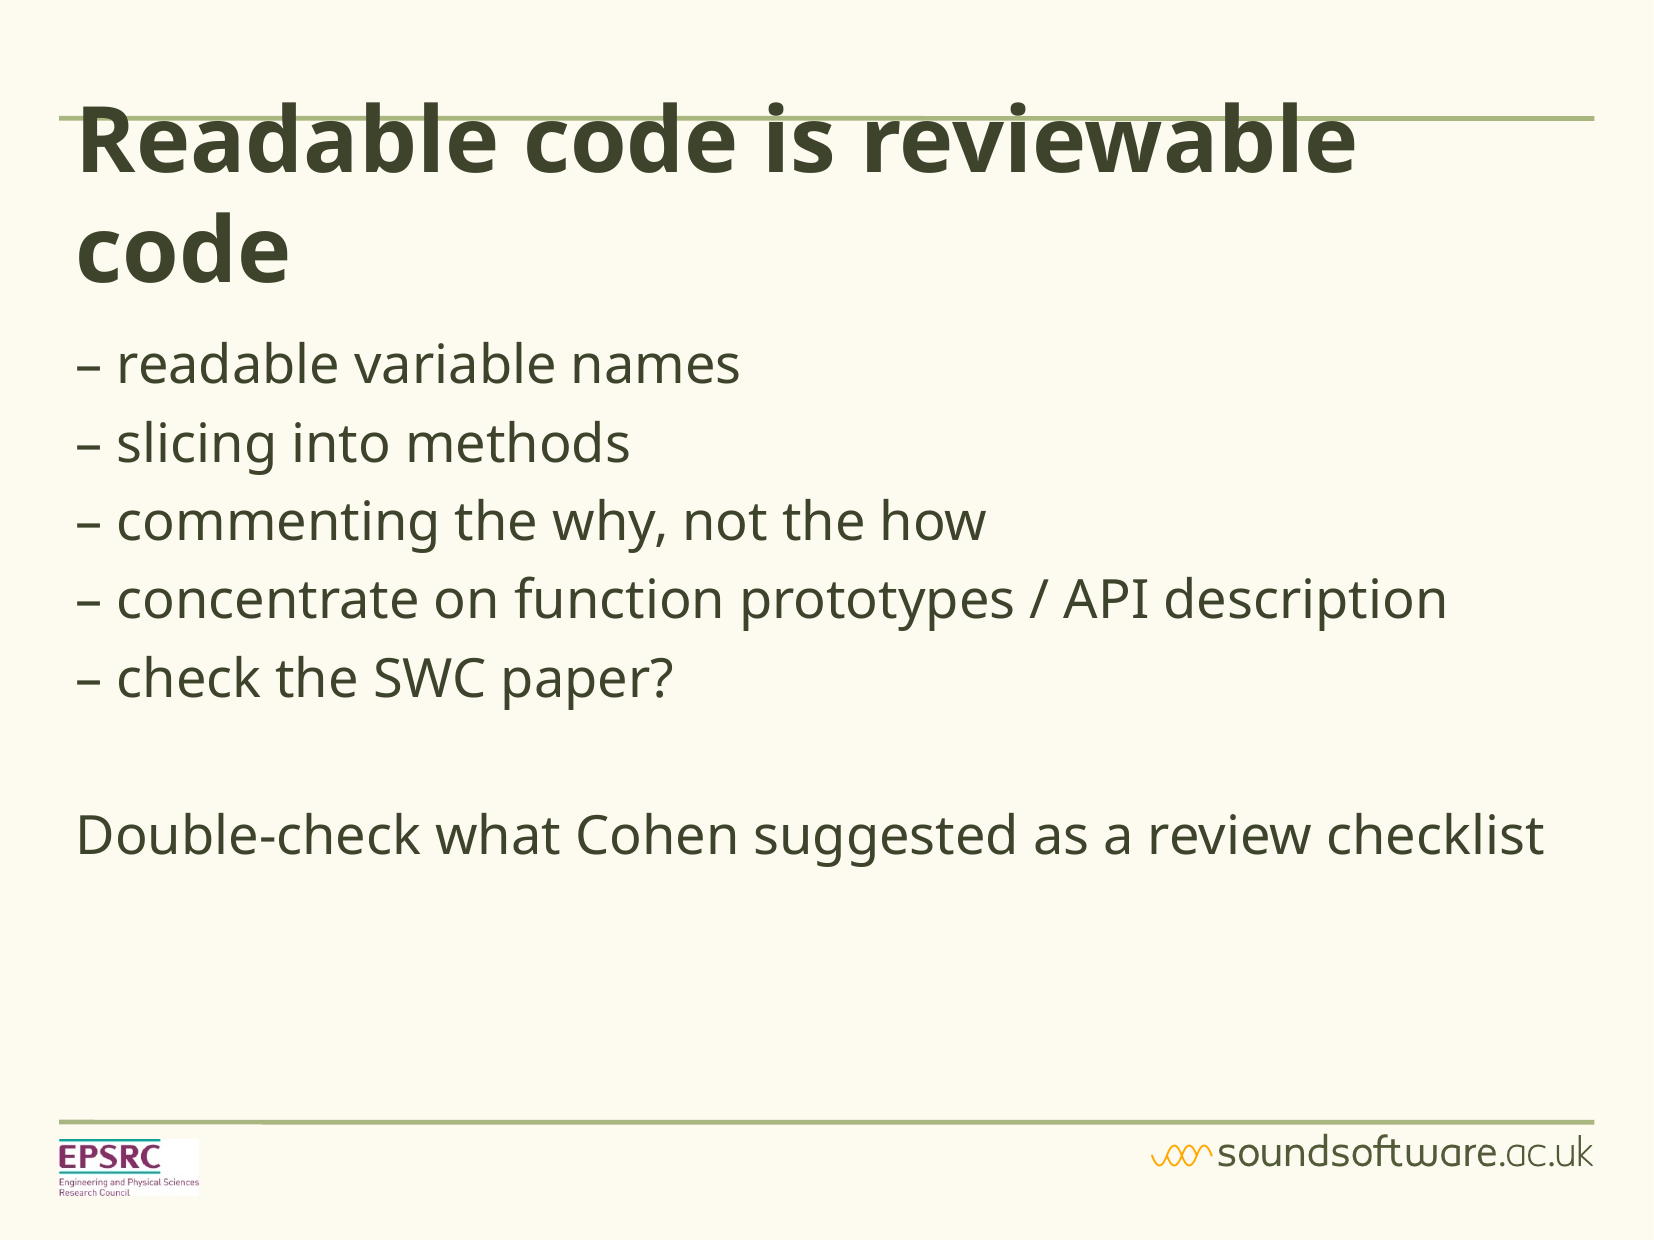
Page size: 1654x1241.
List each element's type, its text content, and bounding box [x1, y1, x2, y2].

picture [1151, 1133, 1593, 1167]
list – readable variable names – slicing into methods – commenting the why, not the how – concentrate on function prototypes / API description – check the SWC paper? Double-check what Cohen suggested as a review checklist [59, 321, 1592, 1137]
title Readable code is reviewable code [59, 118, 1592, 263]
picture [59, 1139, 199, 1196]
